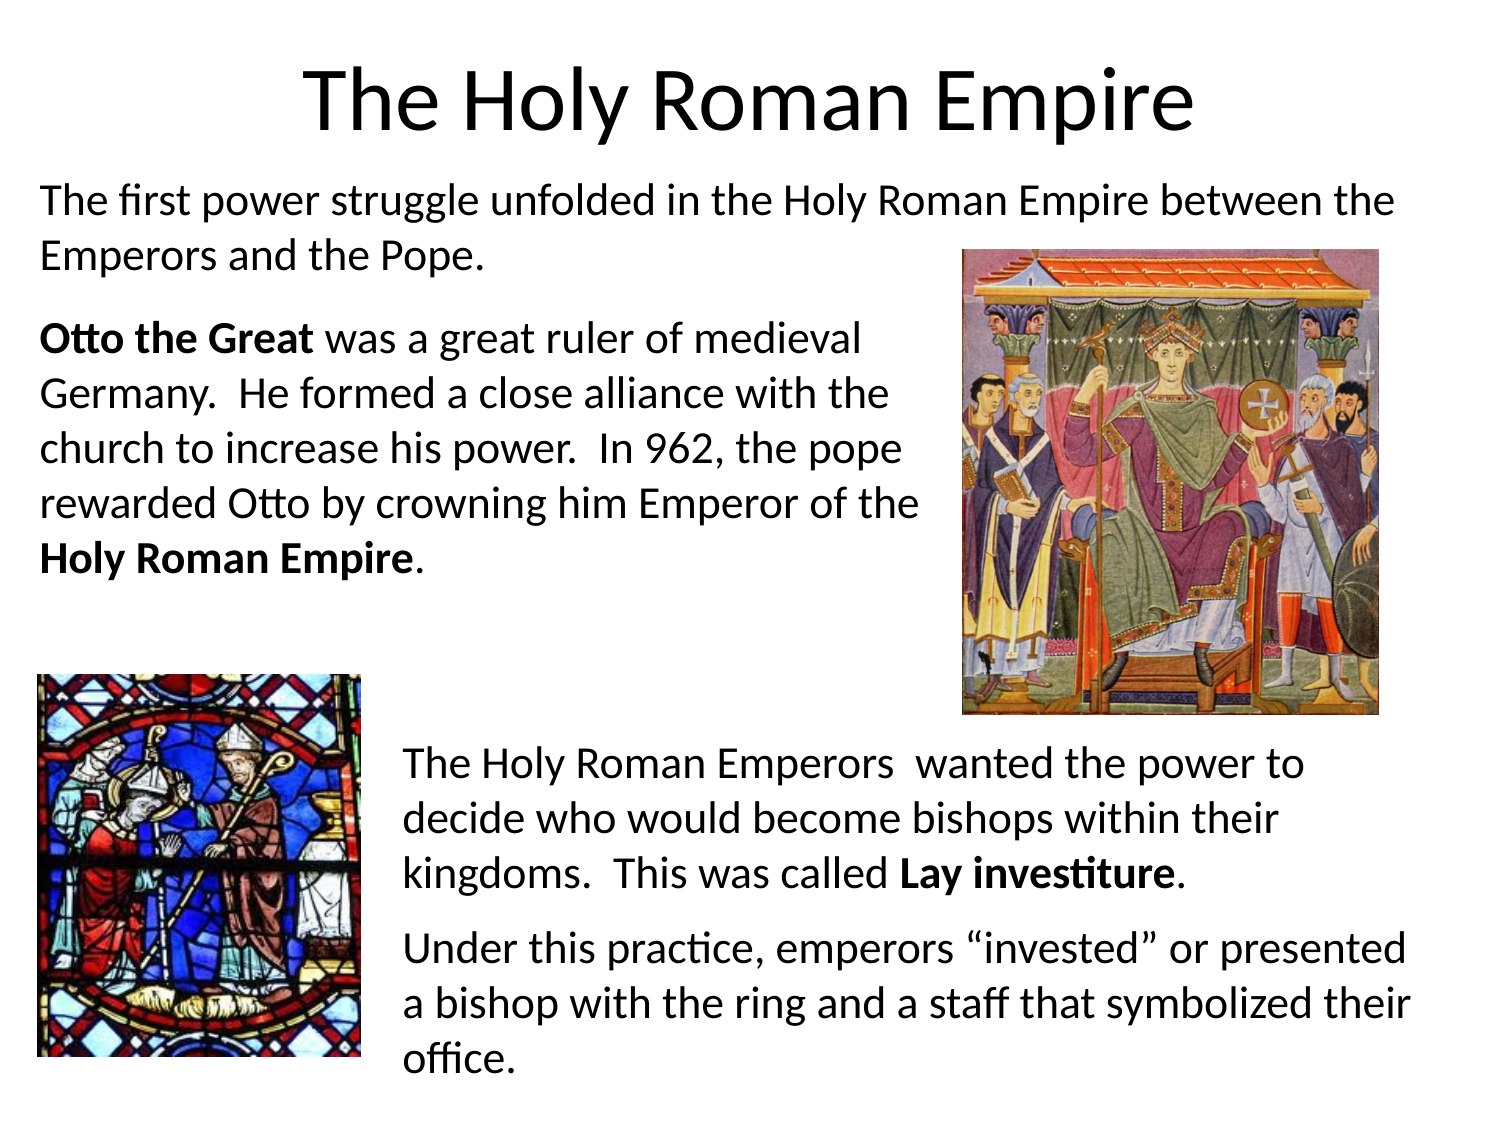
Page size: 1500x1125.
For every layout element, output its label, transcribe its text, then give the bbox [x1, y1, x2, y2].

text_box The first power struggle unfolded in the Holy Roman Empire between the Emperors and the Pope. [24, 162, 1463, 288]
picture [37, 674, 362, 1057]
title The Holy Roman Empire [75, 0, 1425, 162]
text_box The Holy Roman Emperors wanted the power to decide who would become bishops within their kingdoms. This was called Lay investiture. Under this practice, emperors “invested” or presented a bishop with the ring and a staff that symbolized their office. [387, 724, 1450, 1090]
picture [962, 249, 1379, 715]
text_box Otto the Great was a great ruler of medieval Germany. He formed a close alliance with the church to increase his power. In 962, the pope rewarded Otto by crowning him Emperor of the Holy Roman Empire. [24, 299, 957, 590]
